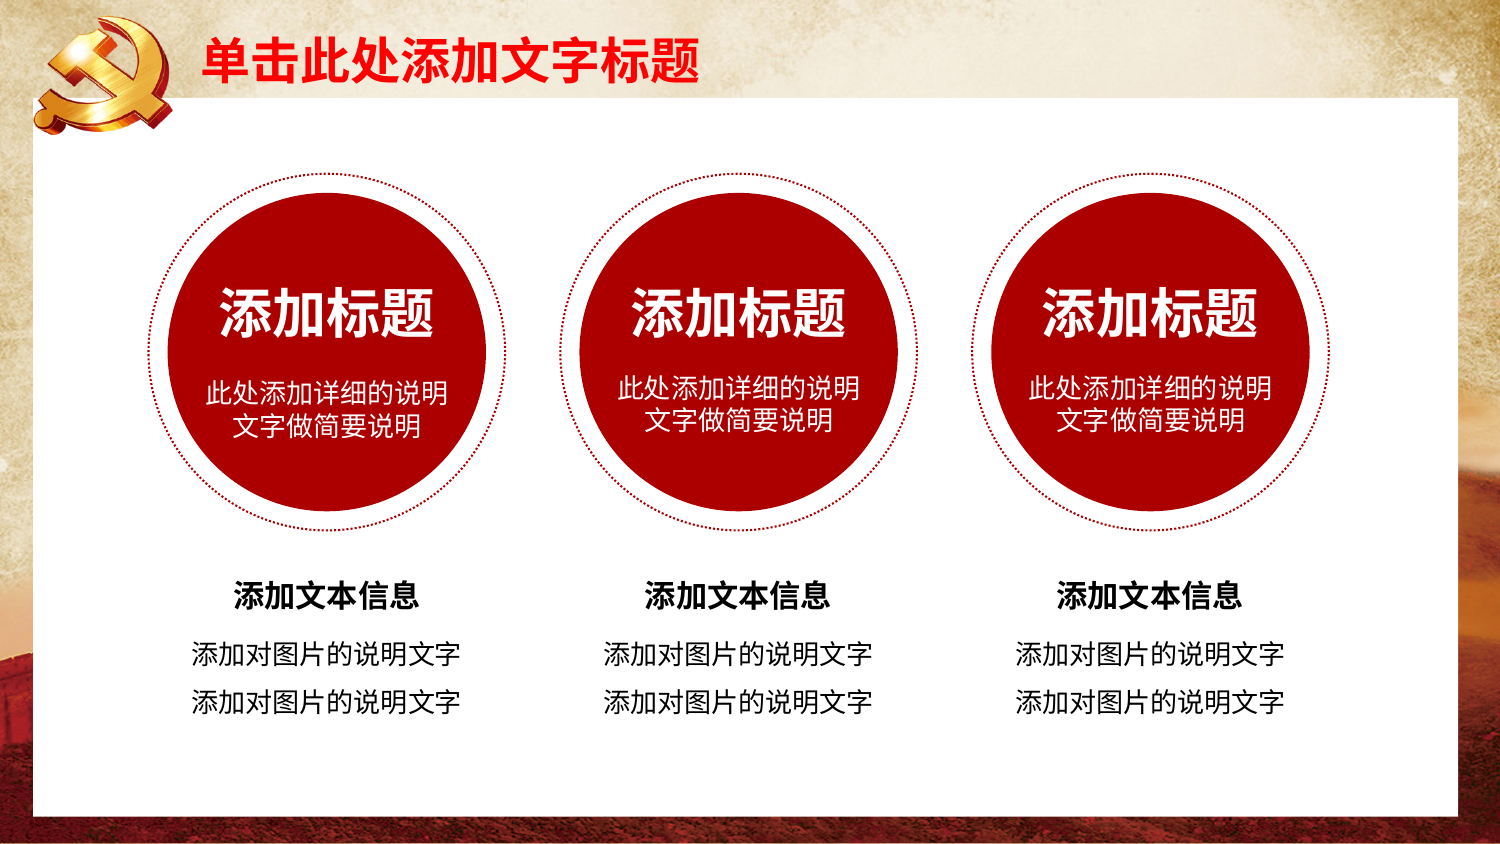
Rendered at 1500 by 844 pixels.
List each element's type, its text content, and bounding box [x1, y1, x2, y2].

text_box 添加文本信息 添加对图片的说明文字添加对图片的说明文字 [578, 568, 899, 753]
text_box 添加文本信息 添加对图片的说明文字添加对图片的说明文字 [990, 568, 1311, 753]
text_box [971, 172, 1330, 532]
text_box 添加文本信息 添加对图片的说明文字添加对图片的说明文字 [166, 568, 487, 753]
text_box 添加标题 此处添加详细的说明文字做简要说明 [187, 270, 466, 450]
picture [0, 0, 1500, 844]
text_box [559, 172, 918, 532]
text_box [147, 172, 507, 532]
text_box 添加标题 此处添加详细的说明文字做简要说明 [599, 271, 878, 445]
text_box [156, 22, 561, 108]
text_box 添加标题 此处添加详细的说明文字做简要说明 [1011, 271, 1290, 445]
